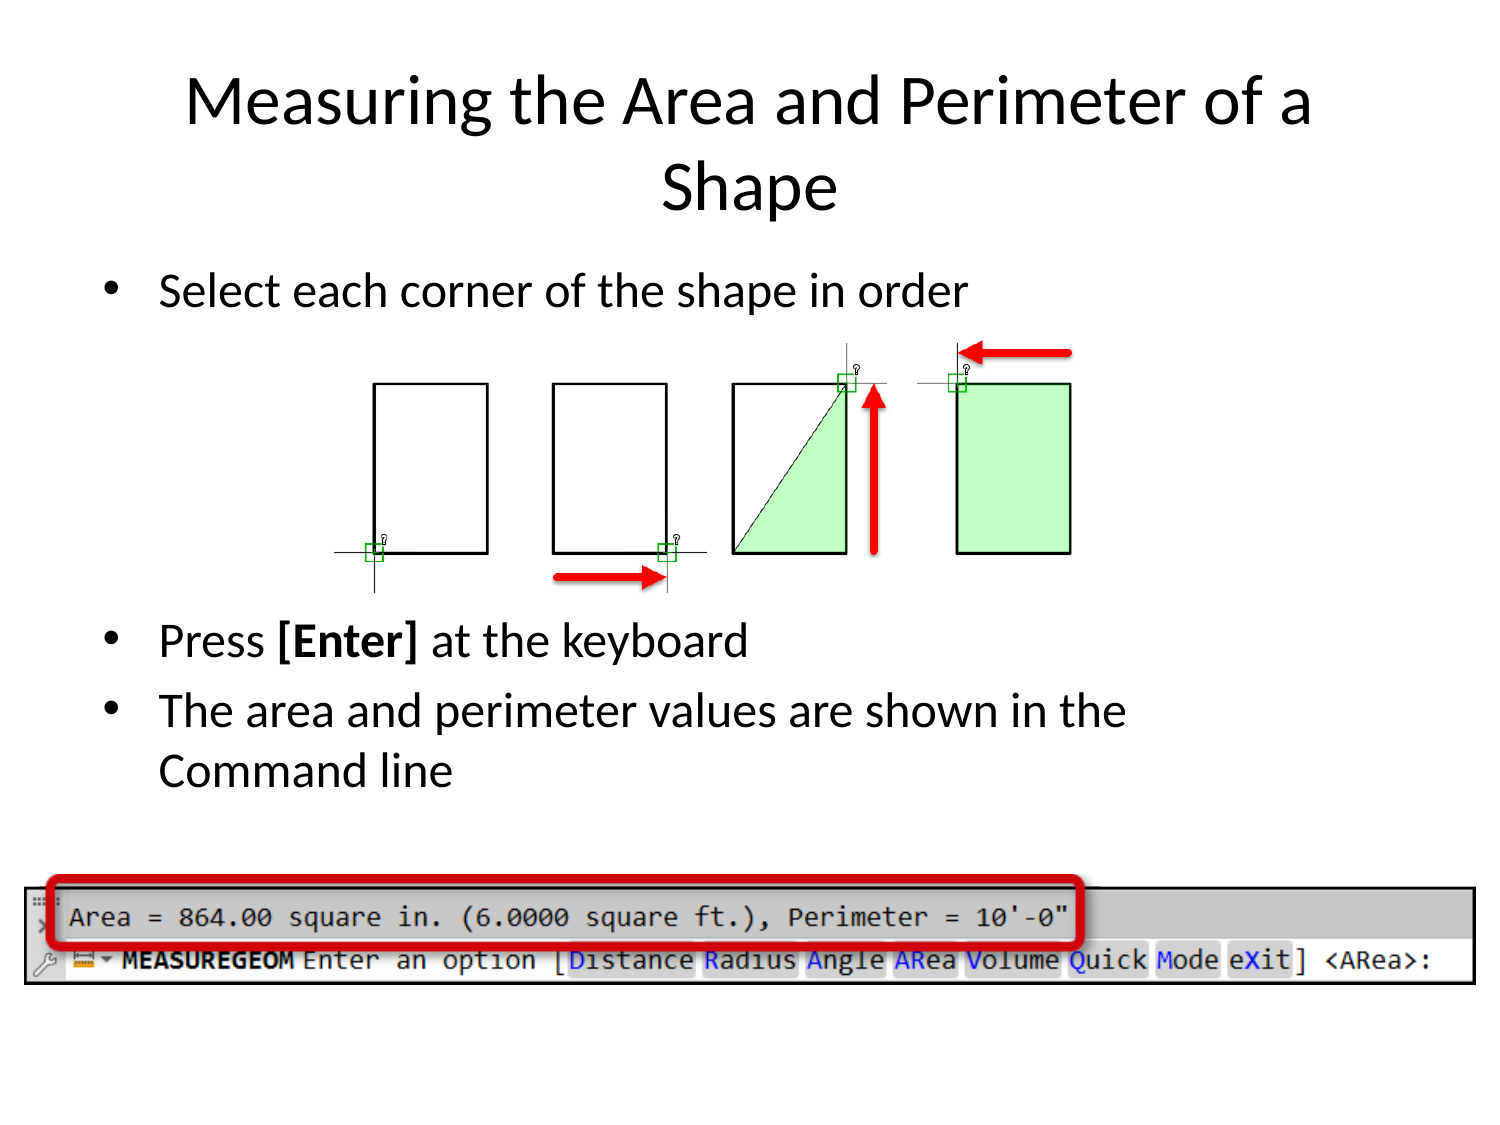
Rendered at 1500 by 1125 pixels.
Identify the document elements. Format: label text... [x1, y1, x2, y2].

picture [333, 329, 1084, 601]
list Select each corner of the shape in order Press [Enter] at the keyboard The area and perimeter values are shown in the Command line [87, 249, 1213, 873]
picture [24, 874, 1476, 985]
title Measuring the Area and Perimeter of a Shape [75, 45, 1425, 233]
